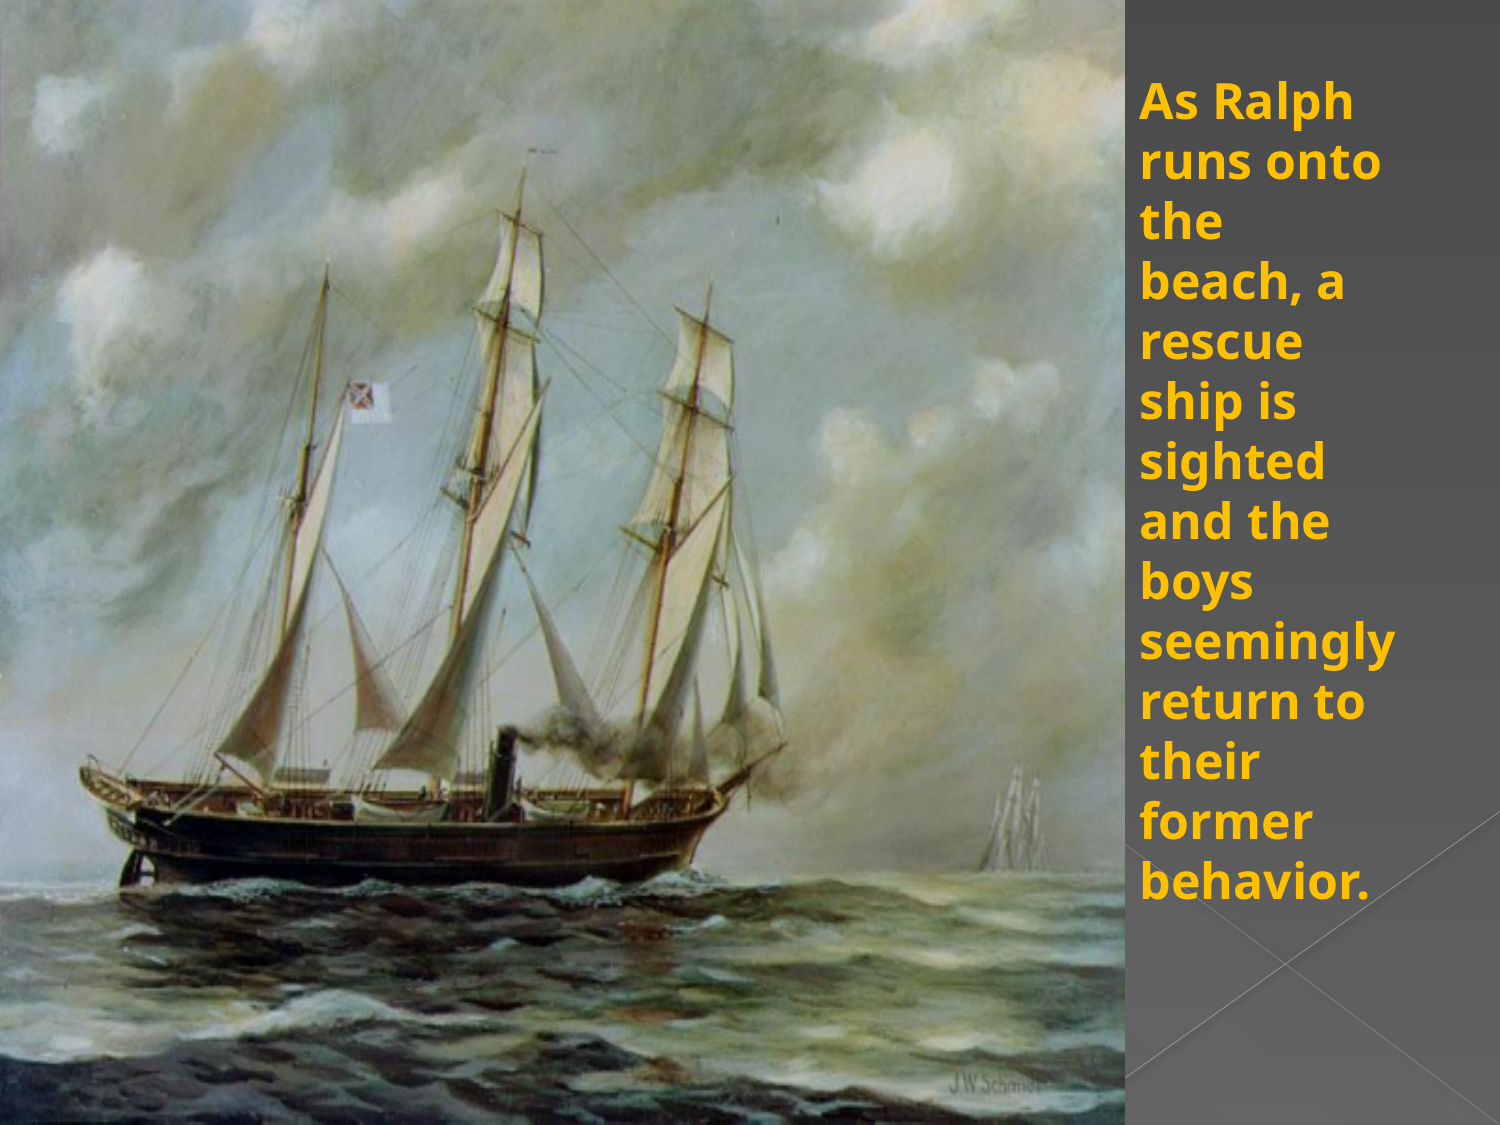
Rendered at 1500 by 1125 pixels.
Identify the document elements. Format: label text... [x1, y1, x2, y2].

picture [0, 0, 1126, 1125]
text_box As Ralph runs onto the beach, a rescue ship is sighted and the boys seemingly return to their former behavior. [1129, 62, 1413, 918]
